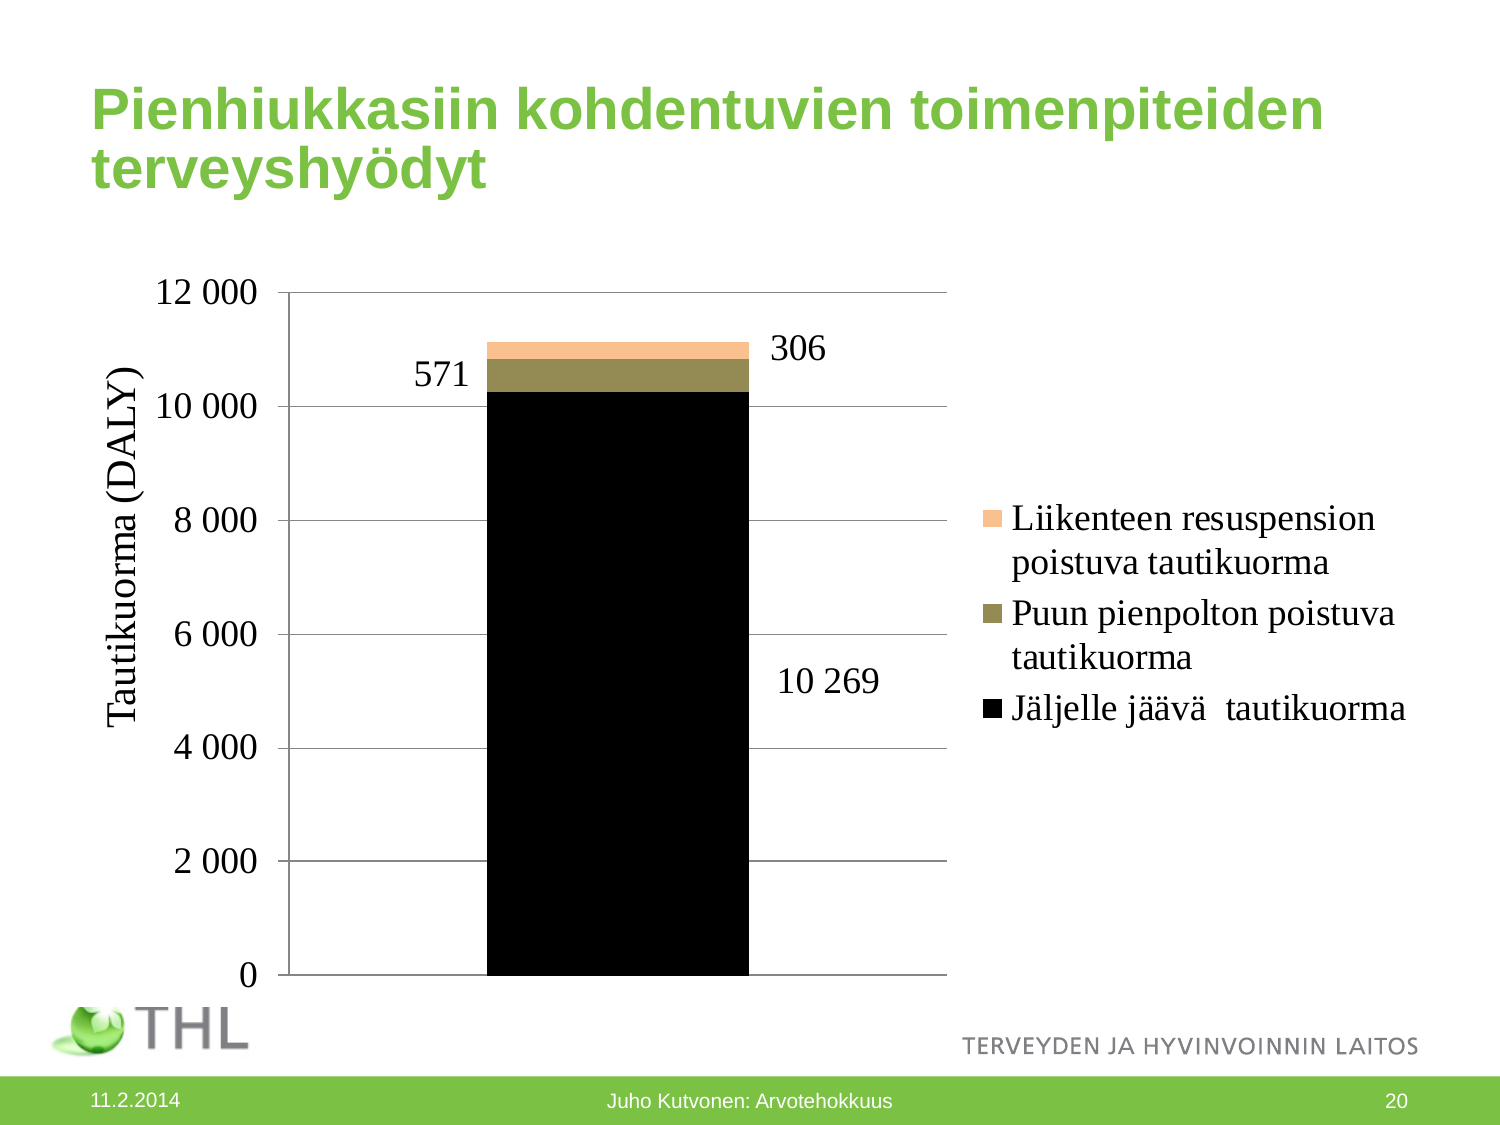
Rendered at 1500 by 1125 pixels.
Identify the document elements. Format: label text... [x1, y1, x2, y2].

title Pienhiukkasiin kohdentuvien toimenpiteiden terveyshyödyt [76, 42, 1424, 209]
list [66, 253, 1434, 1014]
footer Juho Kutvonen: Arvotehokkuus [253, 1082, 1245, 1118]
picture [24, 983, 275, 1067]
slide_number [74, 1080, 255, 1118]
slide_number 20 [1245, 1082, 1424, 1118]
